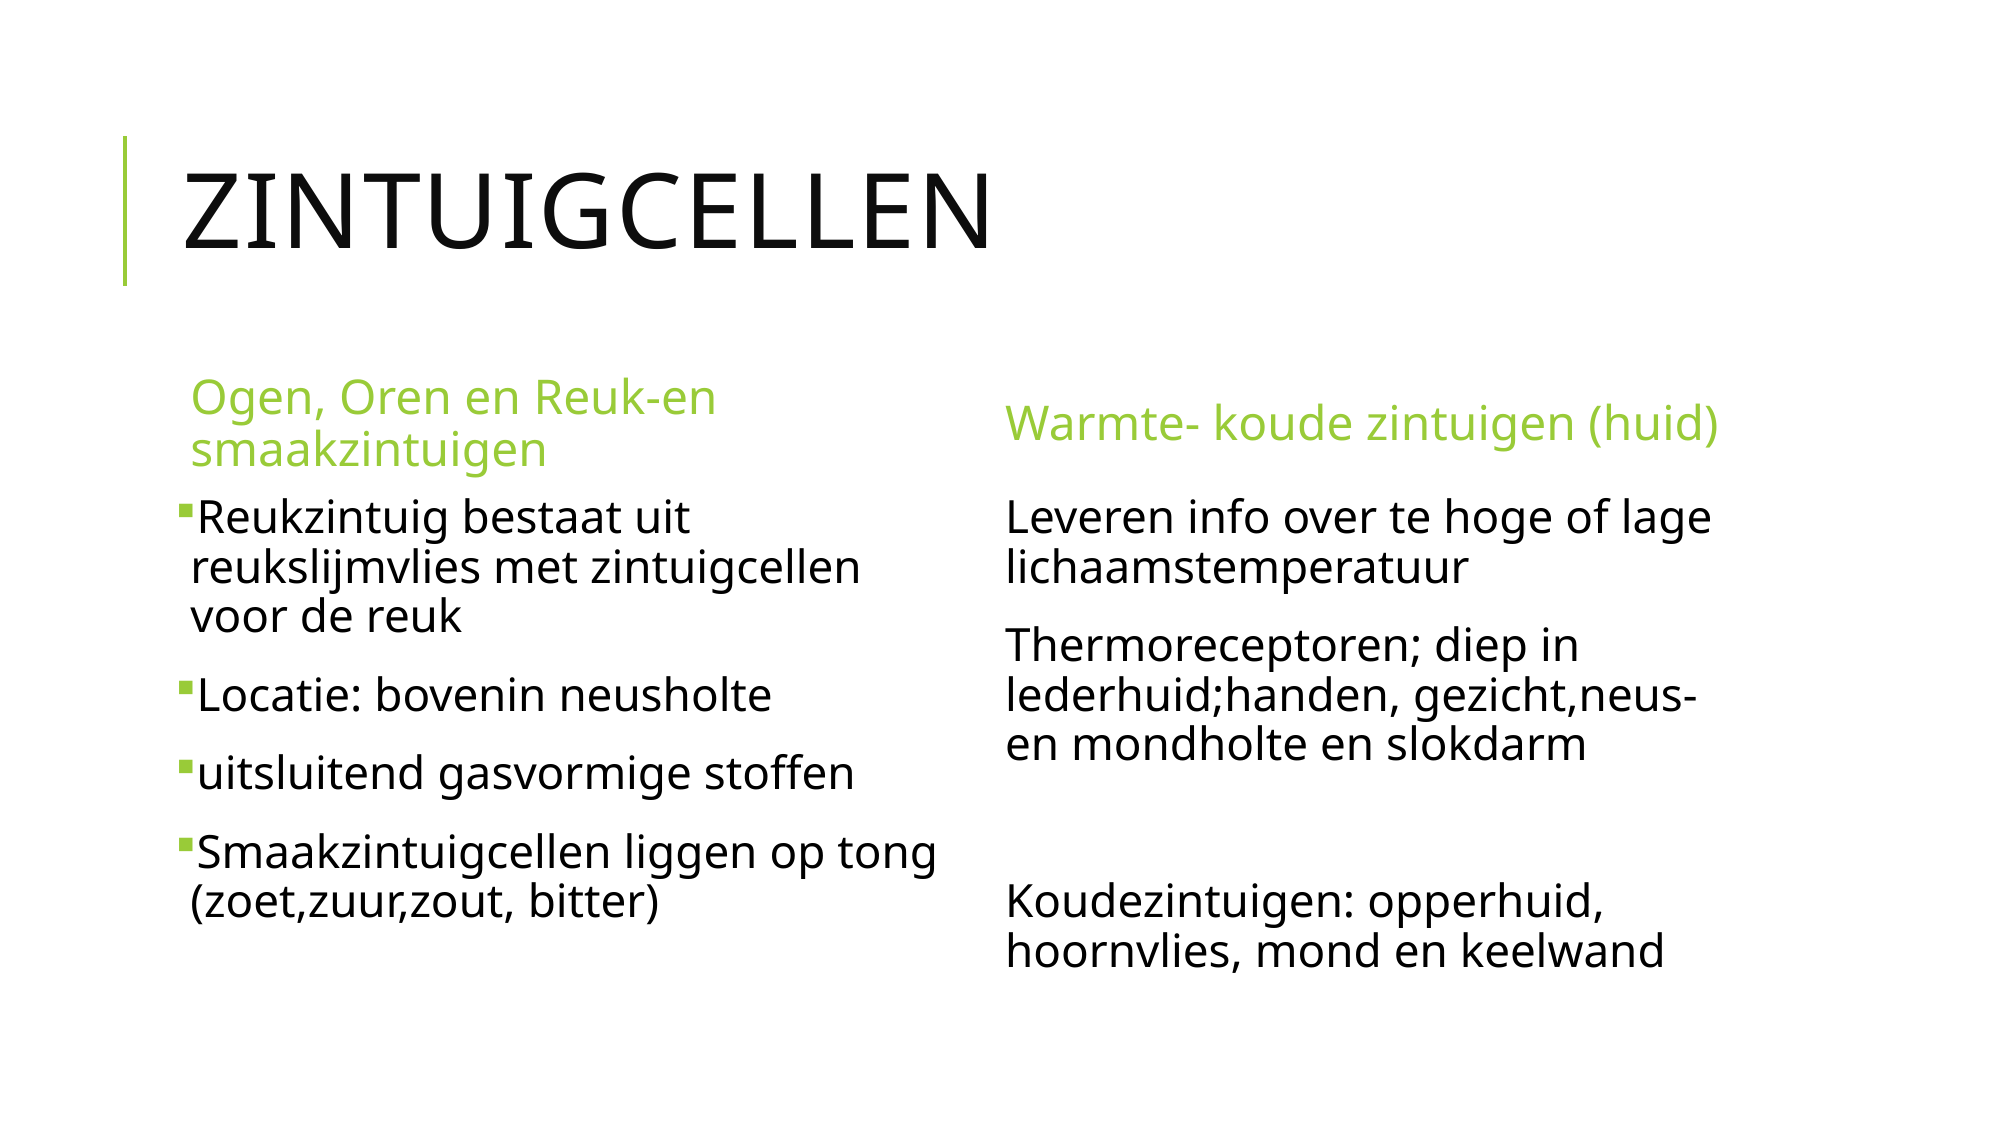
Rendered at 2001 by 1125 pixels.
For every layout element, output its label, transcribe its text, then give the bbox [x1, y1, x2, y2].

list Reukzintuig bestaat uit reukslijmvlies met zintuigcellen voor de reuk Locatie: bovenin neusholte uitsluitend gasvormige stoffen Smaakzintuigcellen liggen op tong (zoet,zuur,zout, bitter) [168, 486, 948, 1035]
list Warmte- koude zintuigen (huid) [982, 357, 1763, 486]
title Zintuigcellen [168, 96, 1763, 342]
list Leveren info over te hoge of lage lichaamstemperatuur Thermoreceptoren; diep in lederhuid;handen, gezicht,neus- en mondholte en slokdarm Koudezintuigen: opperhuid, hoornvlies, mond en keelwand [982, 486, 1763, 1035]
list Ogen, Oren en Reuk-en smaakzintuigen [168, 357, 948, 486]
